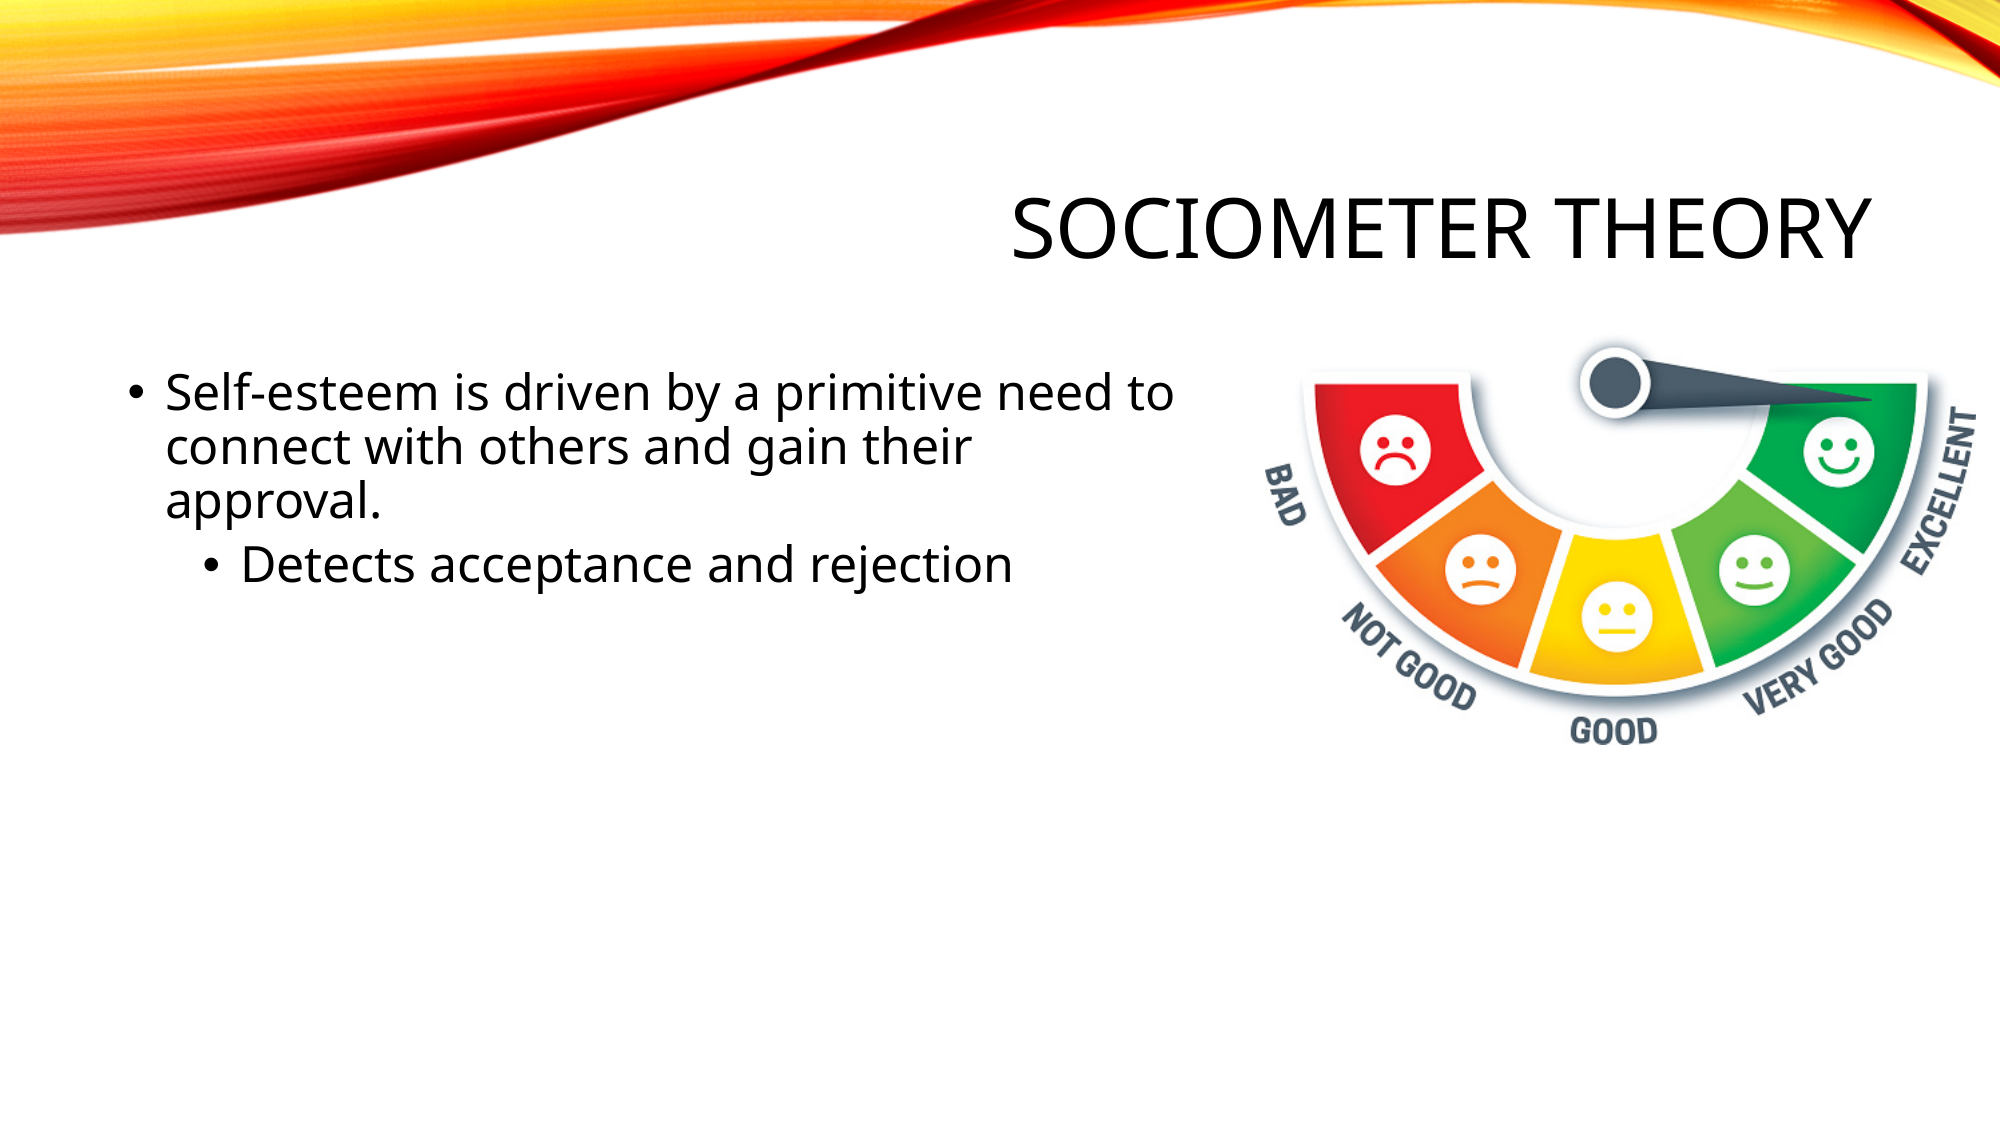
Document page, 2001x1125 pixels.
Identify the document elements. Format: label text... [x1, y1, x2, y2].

picture [1265, 313, 1976, 746]
title Sociometer Theory [474, 125, 1888, 338]
list Self-esteem is driven by a primitive need to connect with others and gain their approval. Detects acceptance and rejection [112, 360, 1193, 1070]
picture [0, 0, 2000, 237]
